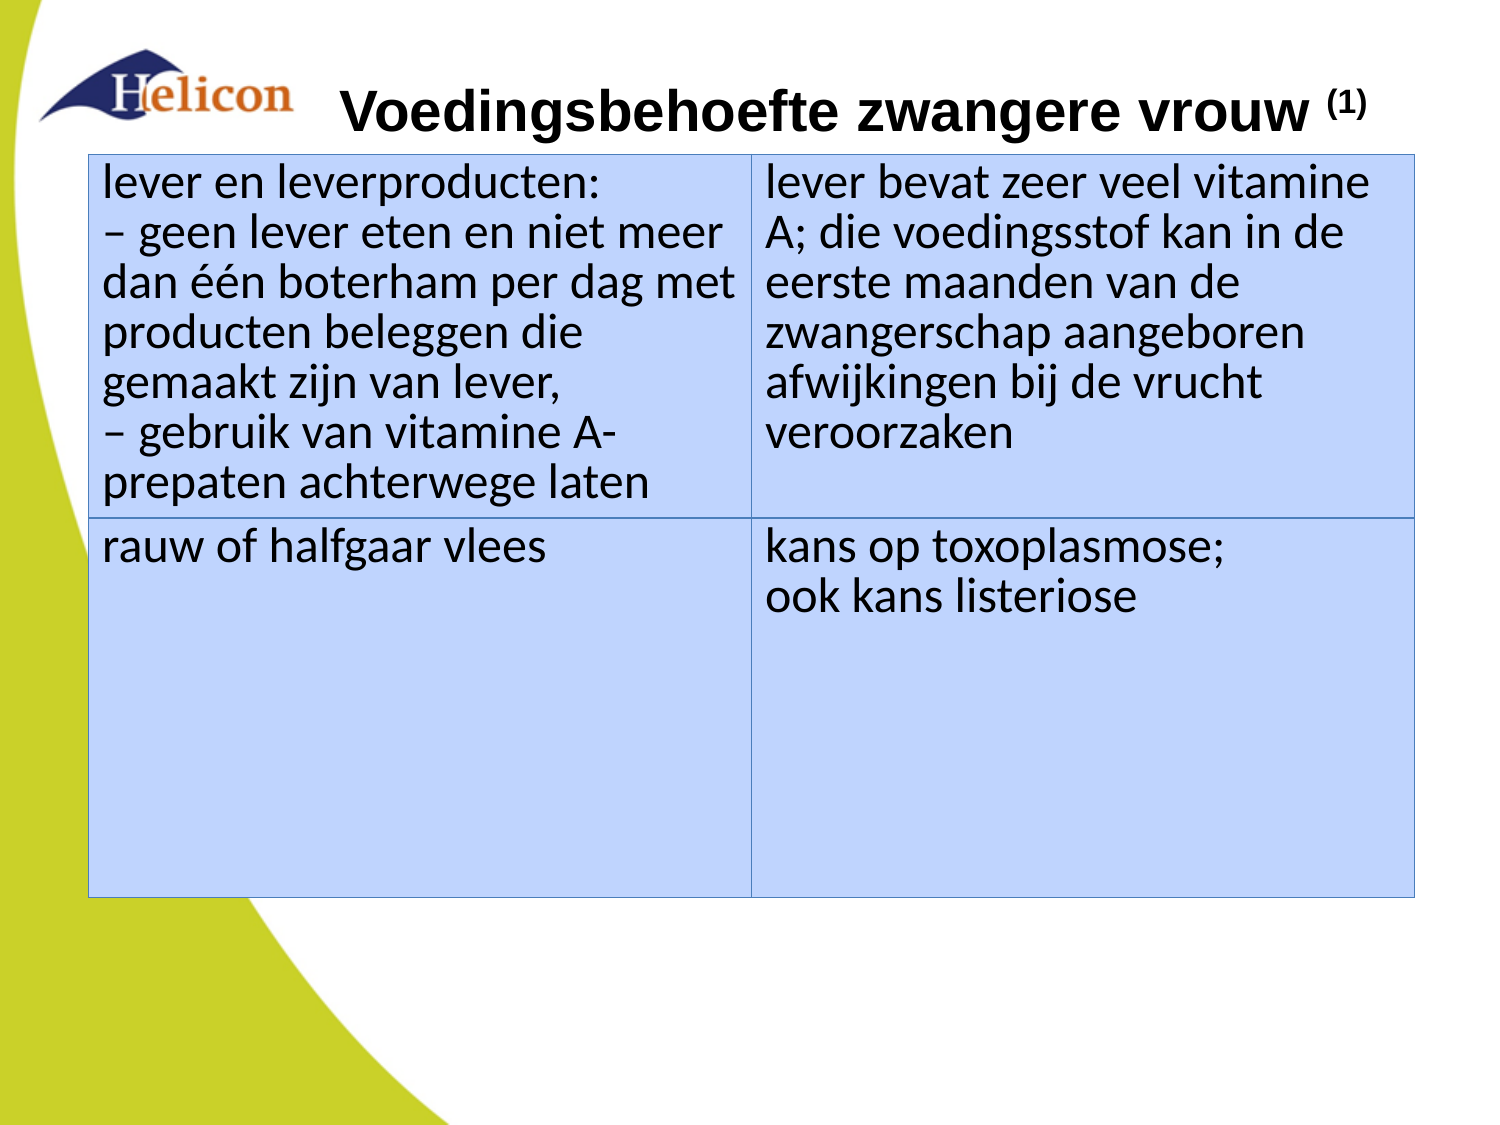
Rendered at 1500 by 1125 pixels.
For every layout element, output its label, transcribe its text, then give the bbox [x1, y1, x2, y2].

title Voedingsbehoefte zwangere vrouw (1) [324, 54, 1415, 154]
table_header lever en leverproducten: – geen lever eten en niet meer dan één boterham per dag met producten beleggen die gemaakt zijn van lever, – gebruik van vitamine A-prepaten achterwege laten [89, 155, 751, 517]
table_cell rauw of halfgaar vlees [89, 519, 751, 897]
table_cell kans op toxoplasmose; ook kans listeriose [752, 519, 1414, 897]
table_header lever bevat zeer veel vitamine A; die voedingsstof kan in de eerste maanden van de zwangerschap aangeboren afwijkingen bij de vrucht veroorzaken [752, 155, 1414, 517]
picture [0, 0, 1500, 1125]
